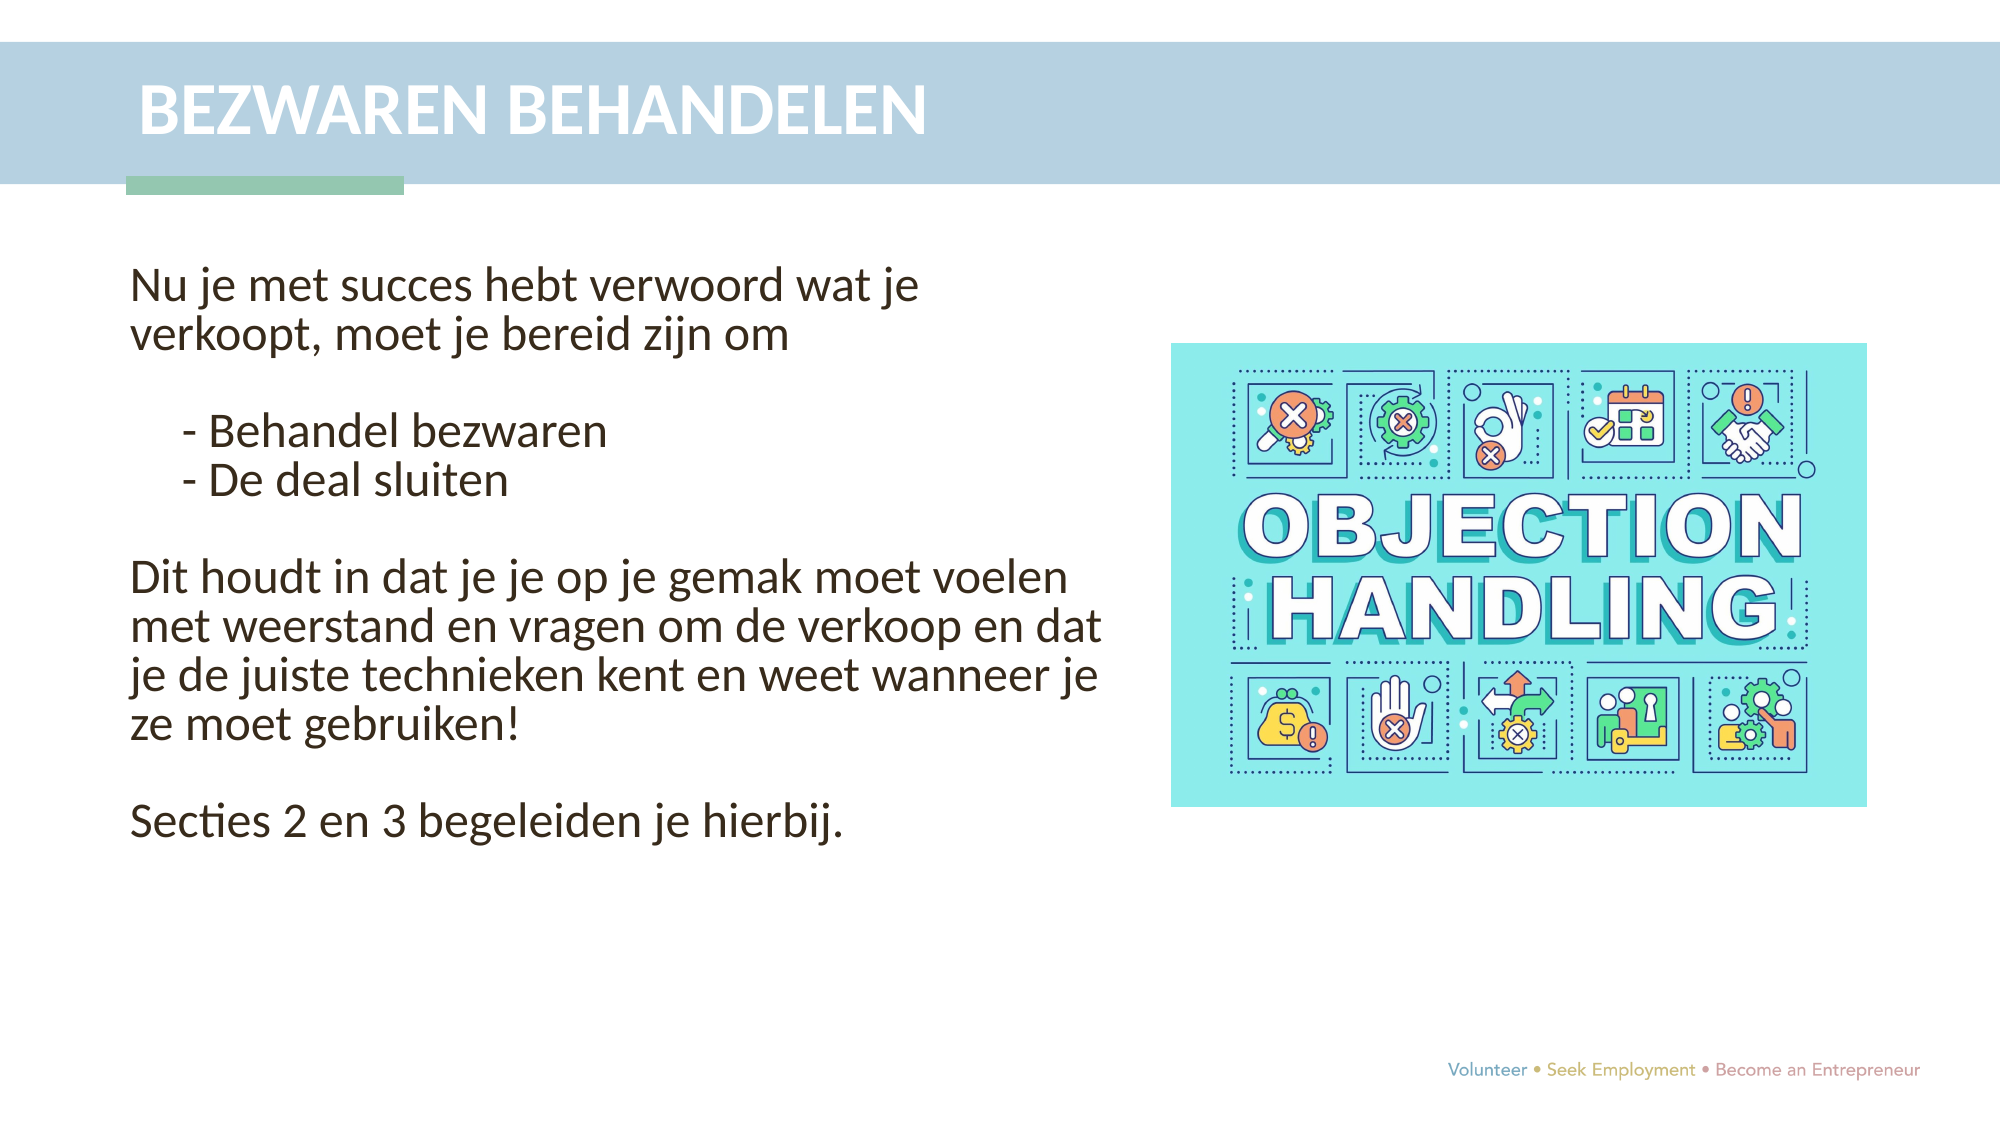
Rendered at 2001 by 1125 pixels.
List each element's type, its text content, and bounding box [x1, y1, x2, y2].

text_box Nu je met succes hebt verwoord wat je verkoopt, moet je bereid zijn om - Behandel bezwaren - De deal sluiten Dit houdt in dat je je op je gemak moet voelen met weerstand en vragen om de verkoop en dat je de juiste technieken kent en weet wanneer je ze moet gebruiken! Secties 2 en 3 begeleiden je hierbij. [114, 255, 1128, 942]
picture [1418, 1046, 1971, 1103]
picture [1171, 343, 1867, 807]
list BEZWAREN BEHANDELEN [123, 51, 1913, 170]
